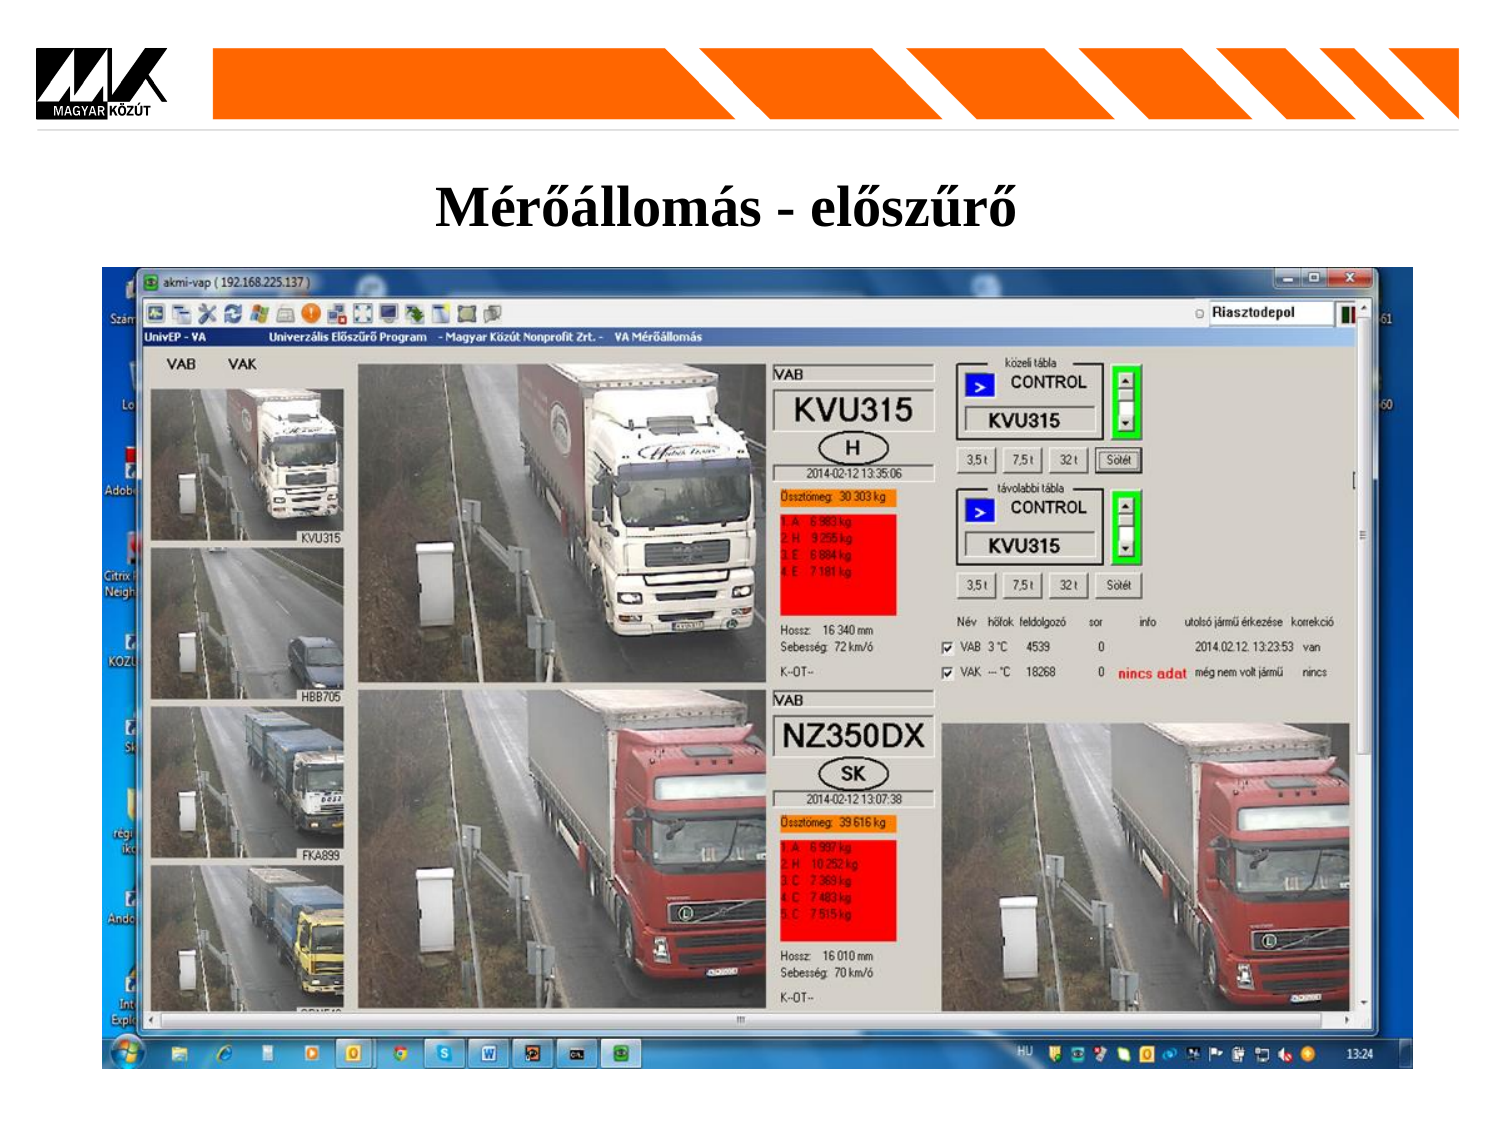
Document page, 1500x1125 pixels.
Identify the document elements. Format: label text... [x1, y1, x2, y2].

picture [101, 987, 105, 1006]
picture [101, 266, 1413, 1069]
picture [35, 30, 1479, 136]
text_box Mérőállomás - előszűrő [253, 160, 1199, 246]
